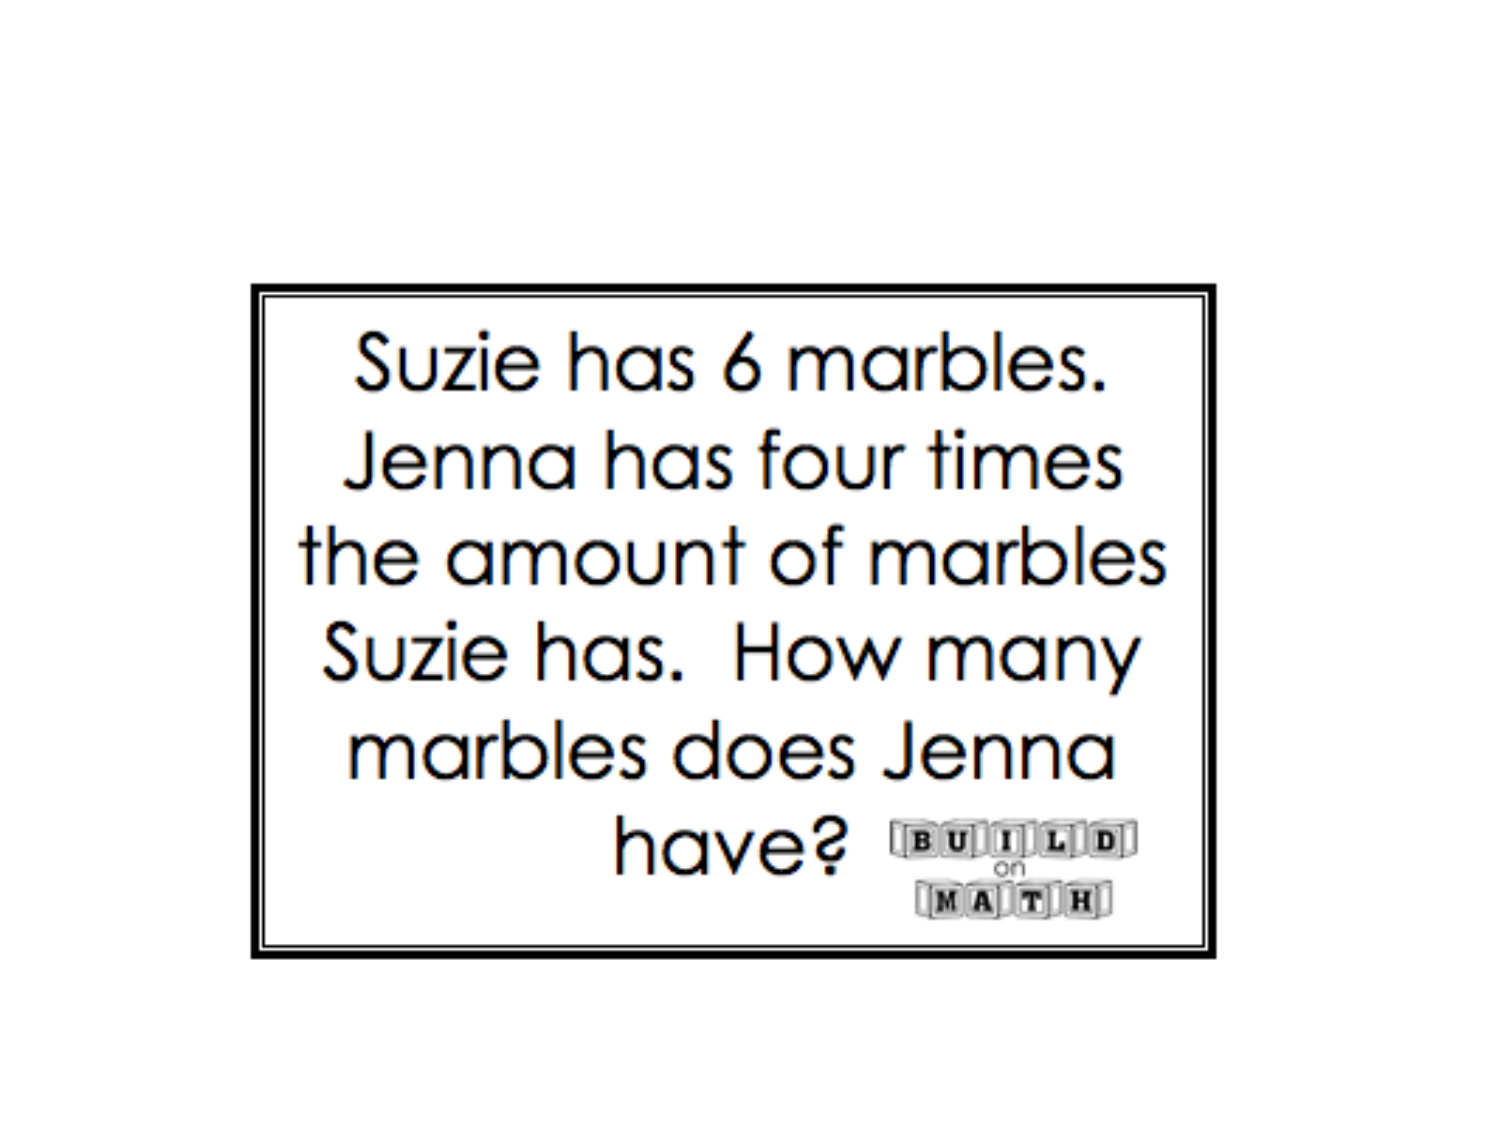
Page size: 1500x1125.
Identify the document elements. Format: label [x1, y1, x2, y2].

list [74, 262, 1426, 1006]
